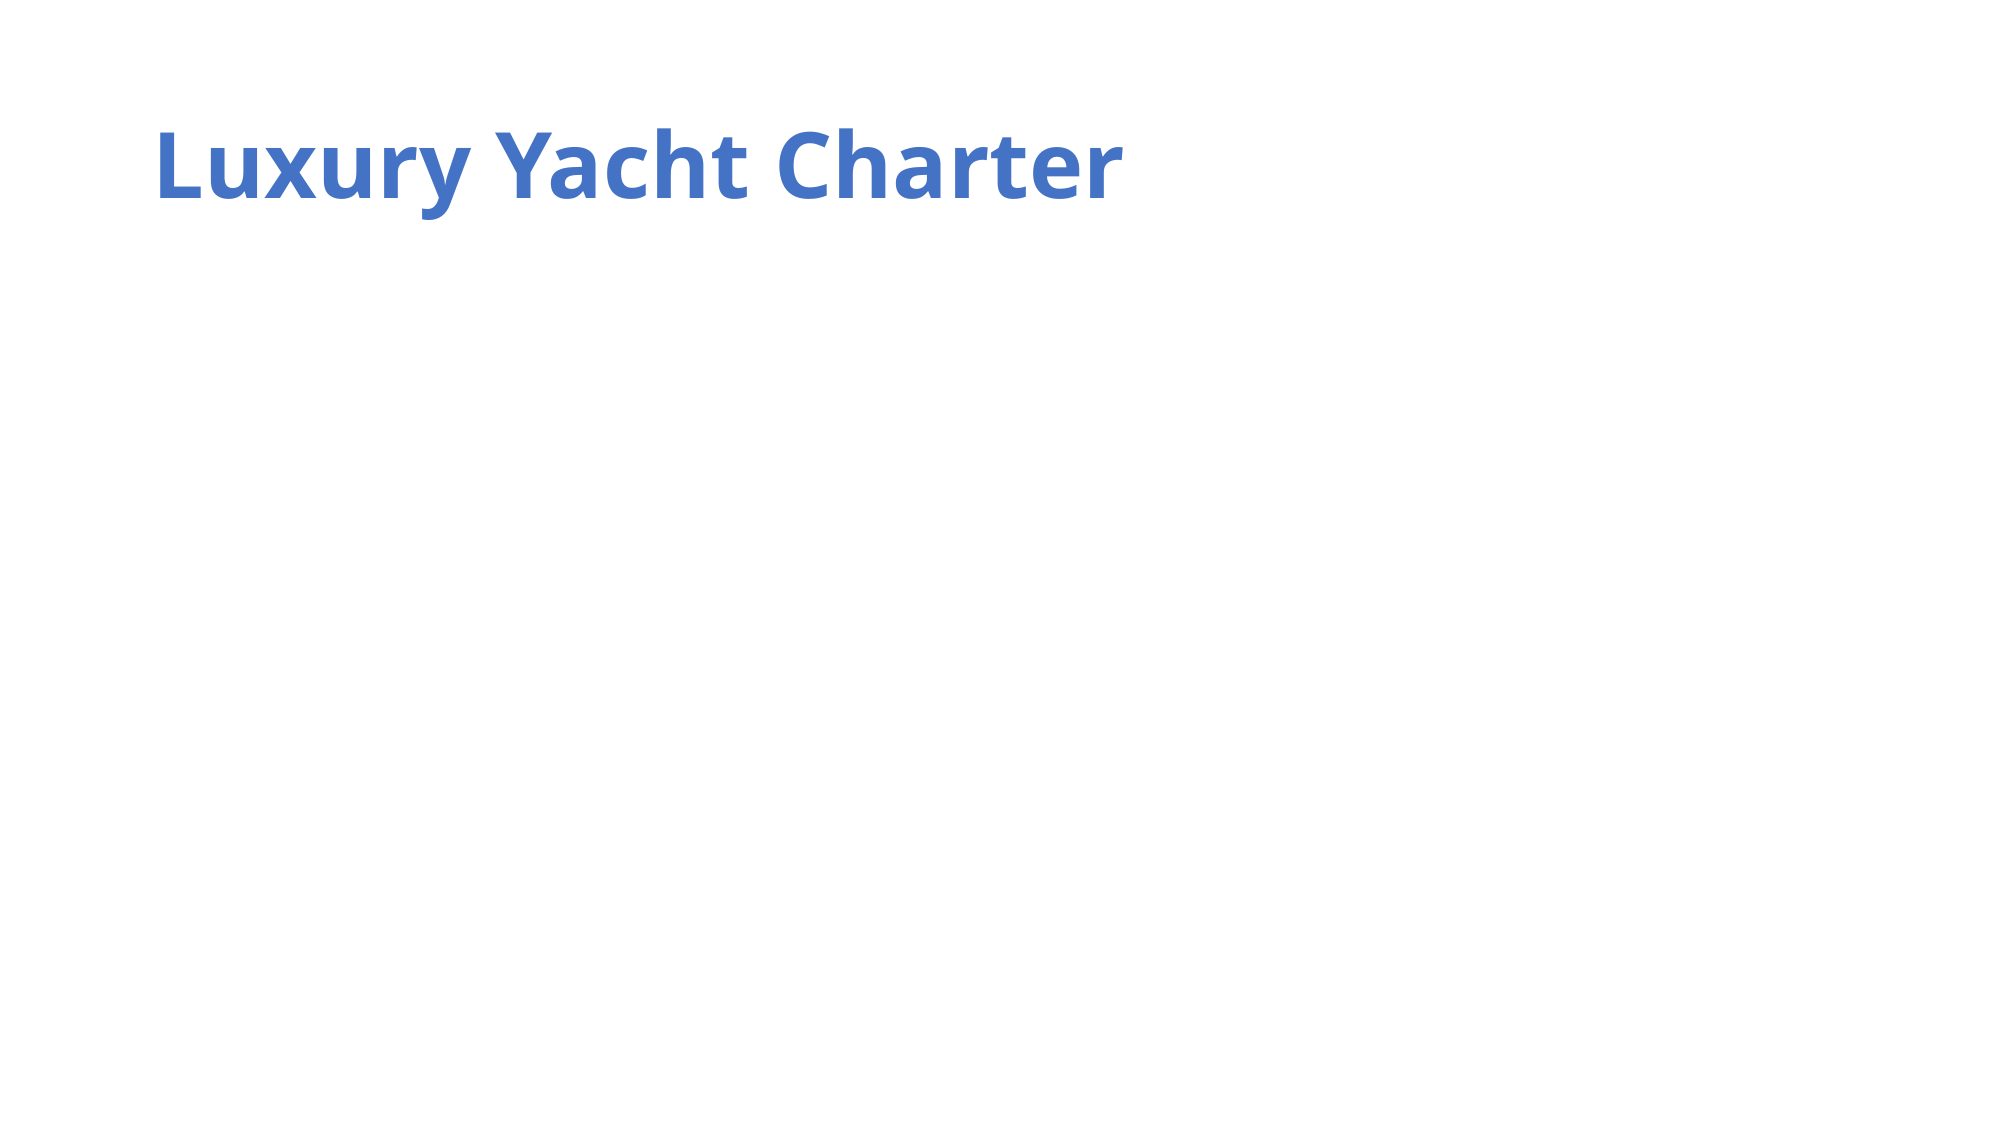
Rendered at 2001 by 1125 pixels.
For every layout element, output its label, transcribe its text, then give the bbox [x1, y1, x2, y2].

title Luxury Yacht Charter [137, 59, 1863, 278]
